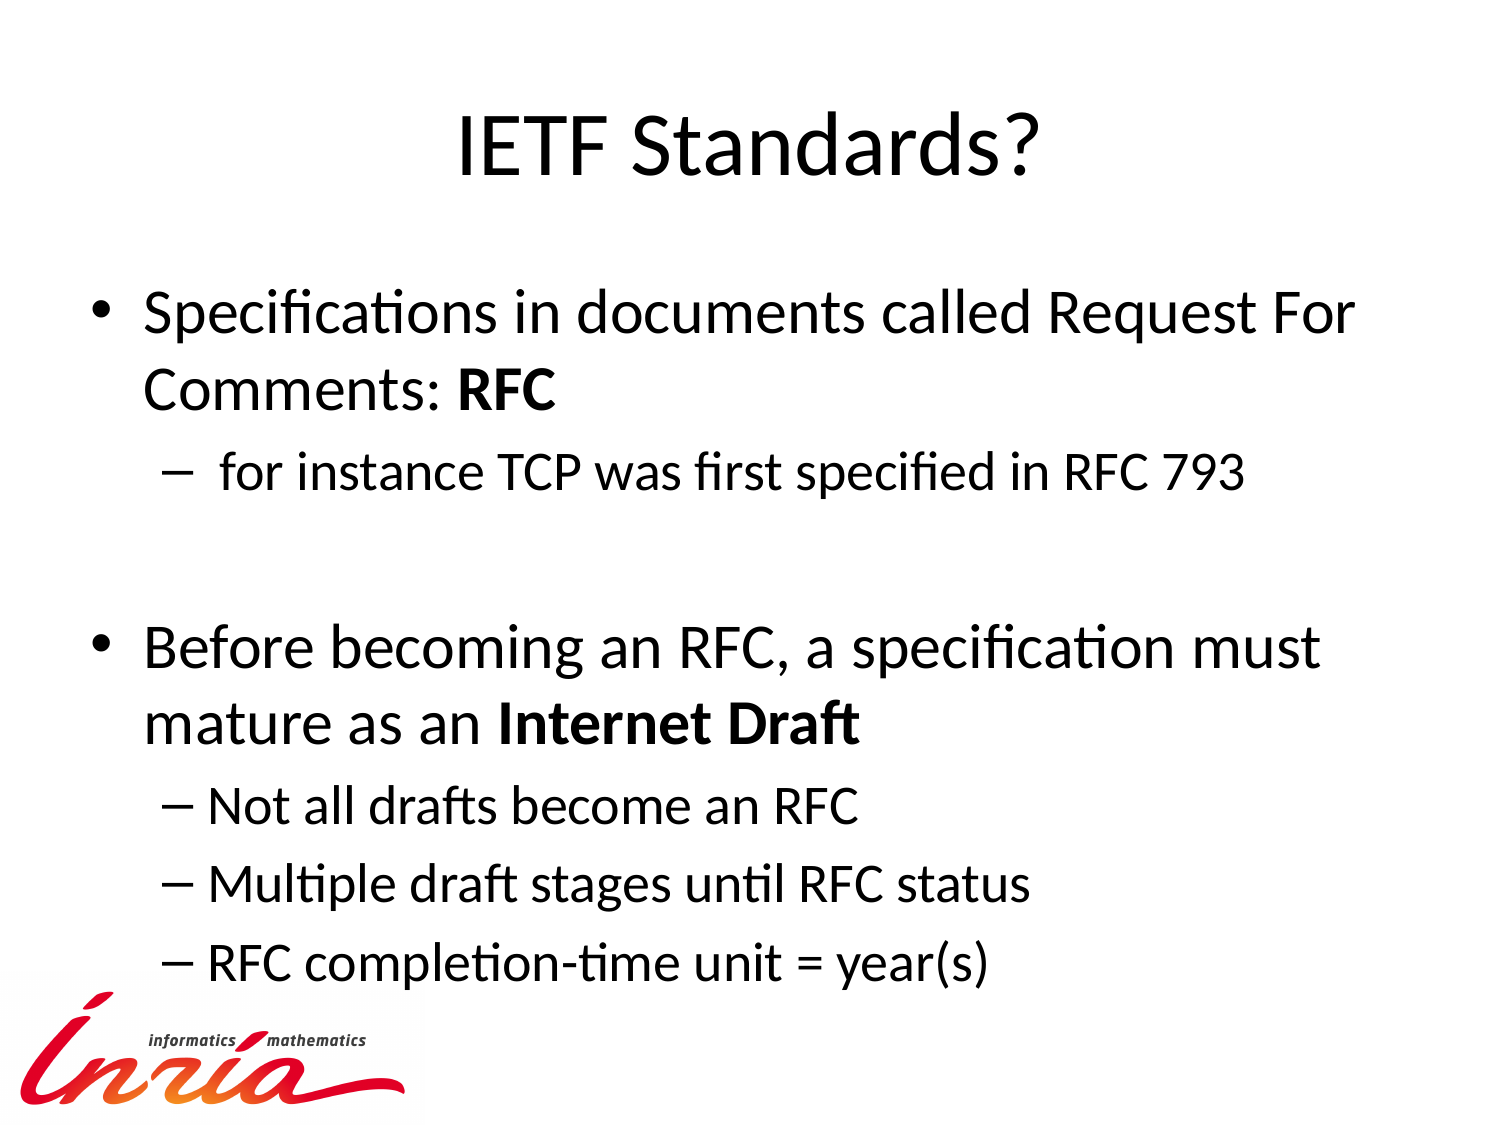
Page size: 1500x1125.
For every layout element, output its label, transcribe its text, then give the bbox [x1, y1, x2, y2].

title IETF Standards? [75, 45, 1425, 233]
list Specifications in documents called Request For Comments: RFC for instance TCP was first specified in RFC 793 Before becoming an RFC, a specification must mature as an Internet Draft Not all drafts become an RFC Multiple draft stages until RFC status RFC completion-time unit = year(s) [75, 262, 1425, 1005]
picture [0, 971, 425, 1125]
